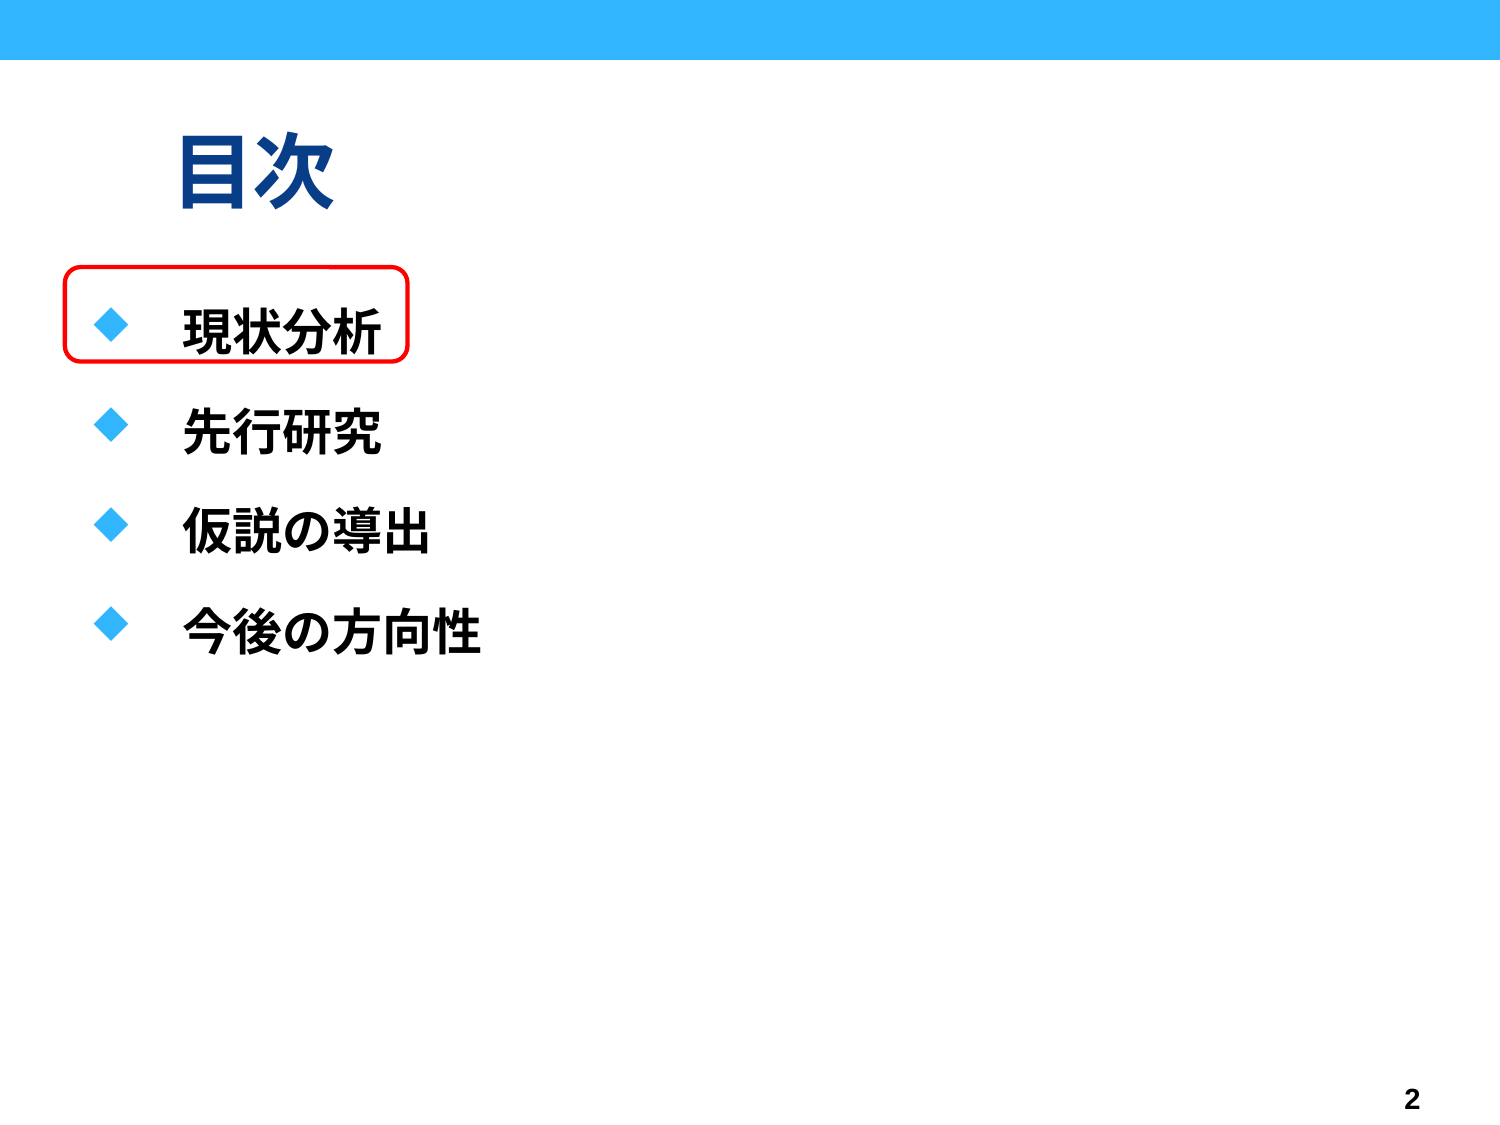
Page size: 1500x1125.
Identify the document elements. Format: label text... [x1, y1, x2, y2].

title 目次 [75, 87, 1425, 250]
list 現状分析 先行研究 仮説の導出 今後の方向性 [75, 262, 1425, 1063]
text_box [62, 264, 410, 364]
slide_number 2 [1325, 1071, 1500, 1125]
